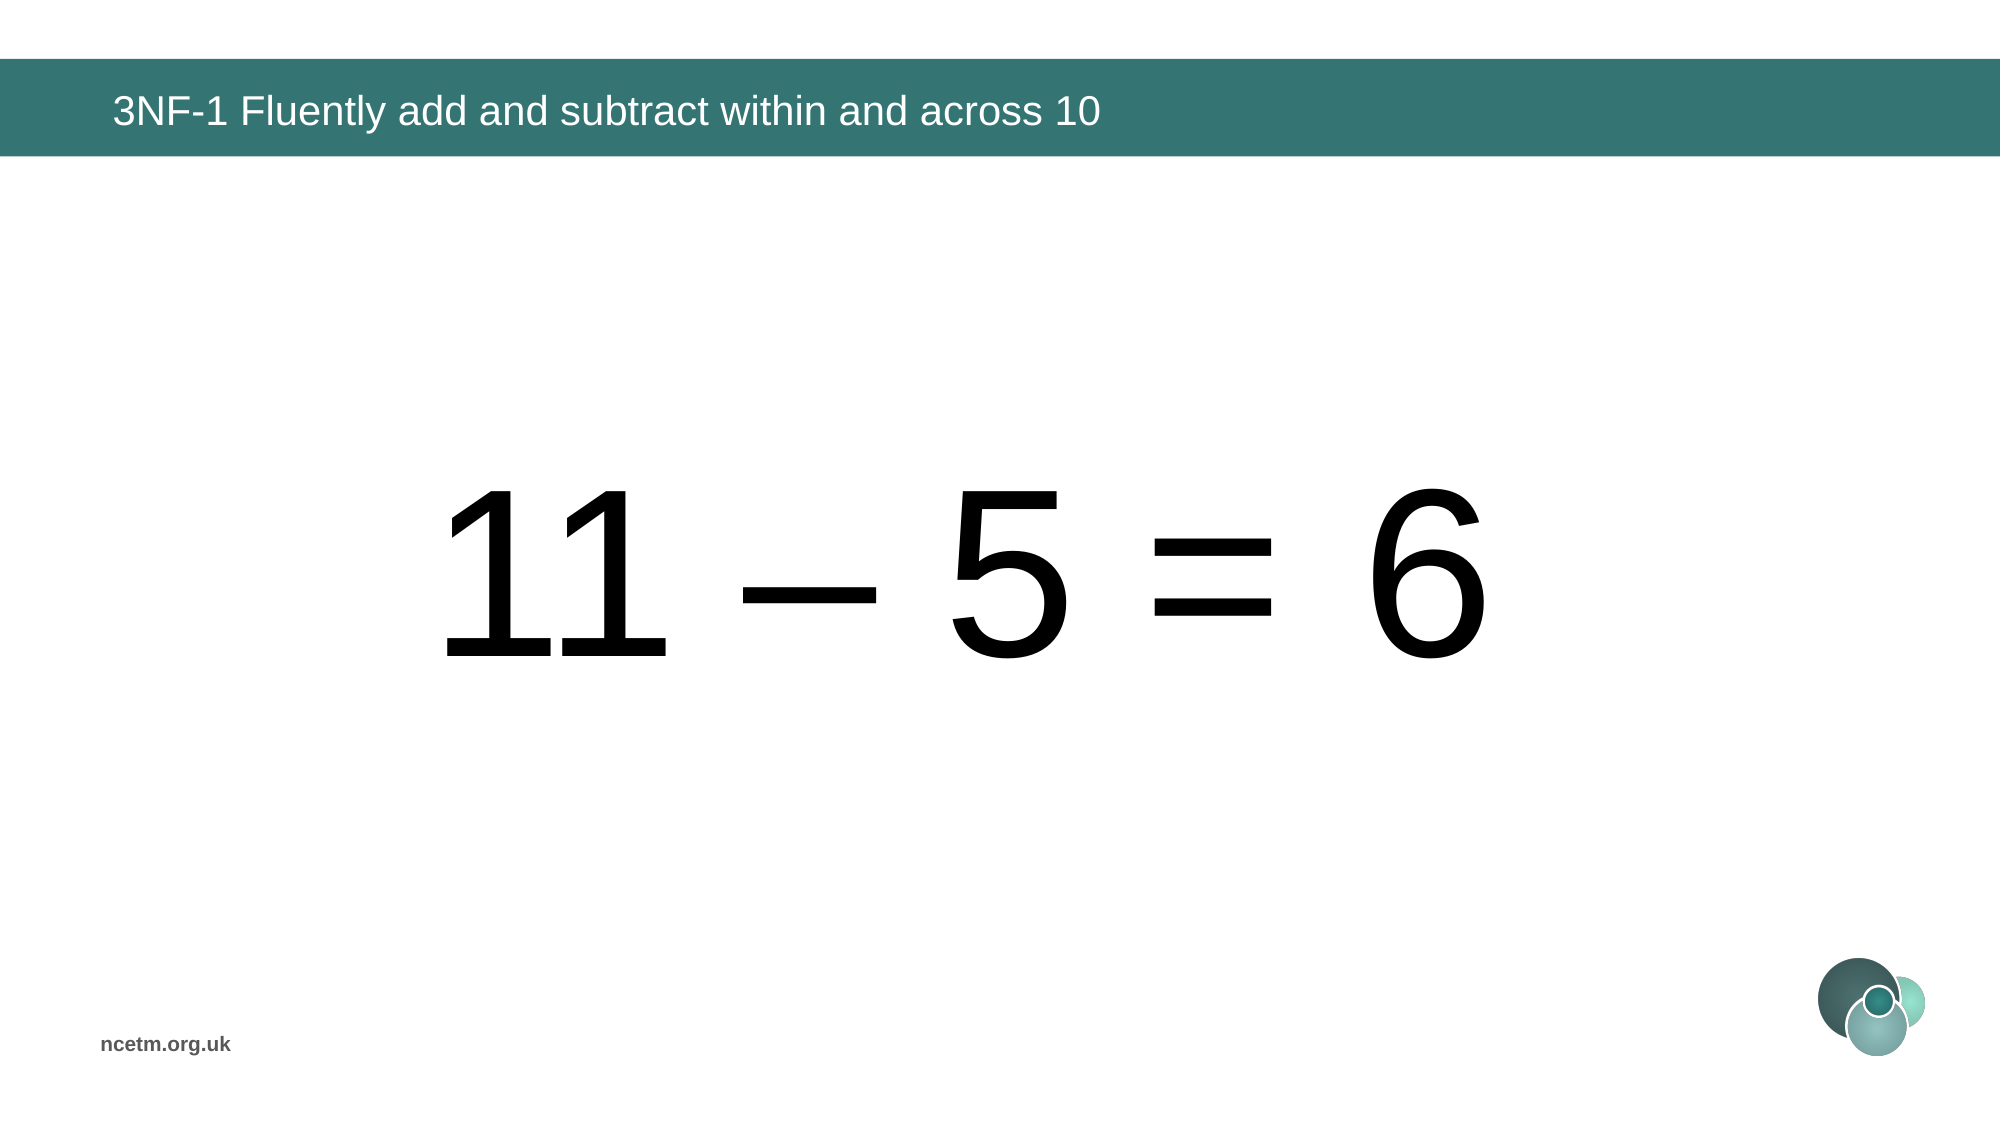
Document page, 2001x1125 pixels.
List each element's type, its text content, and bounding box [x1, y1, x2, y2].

text_box 11 – 5 = [414, 409, 1346, 712]
picture [1818, 958, 1925, 1056]
text_box 6 [1346, 409, 1510, 712]
title 3NF-1 Fluently add and subtract within and across 10 [97, 76, 1945, 147]
